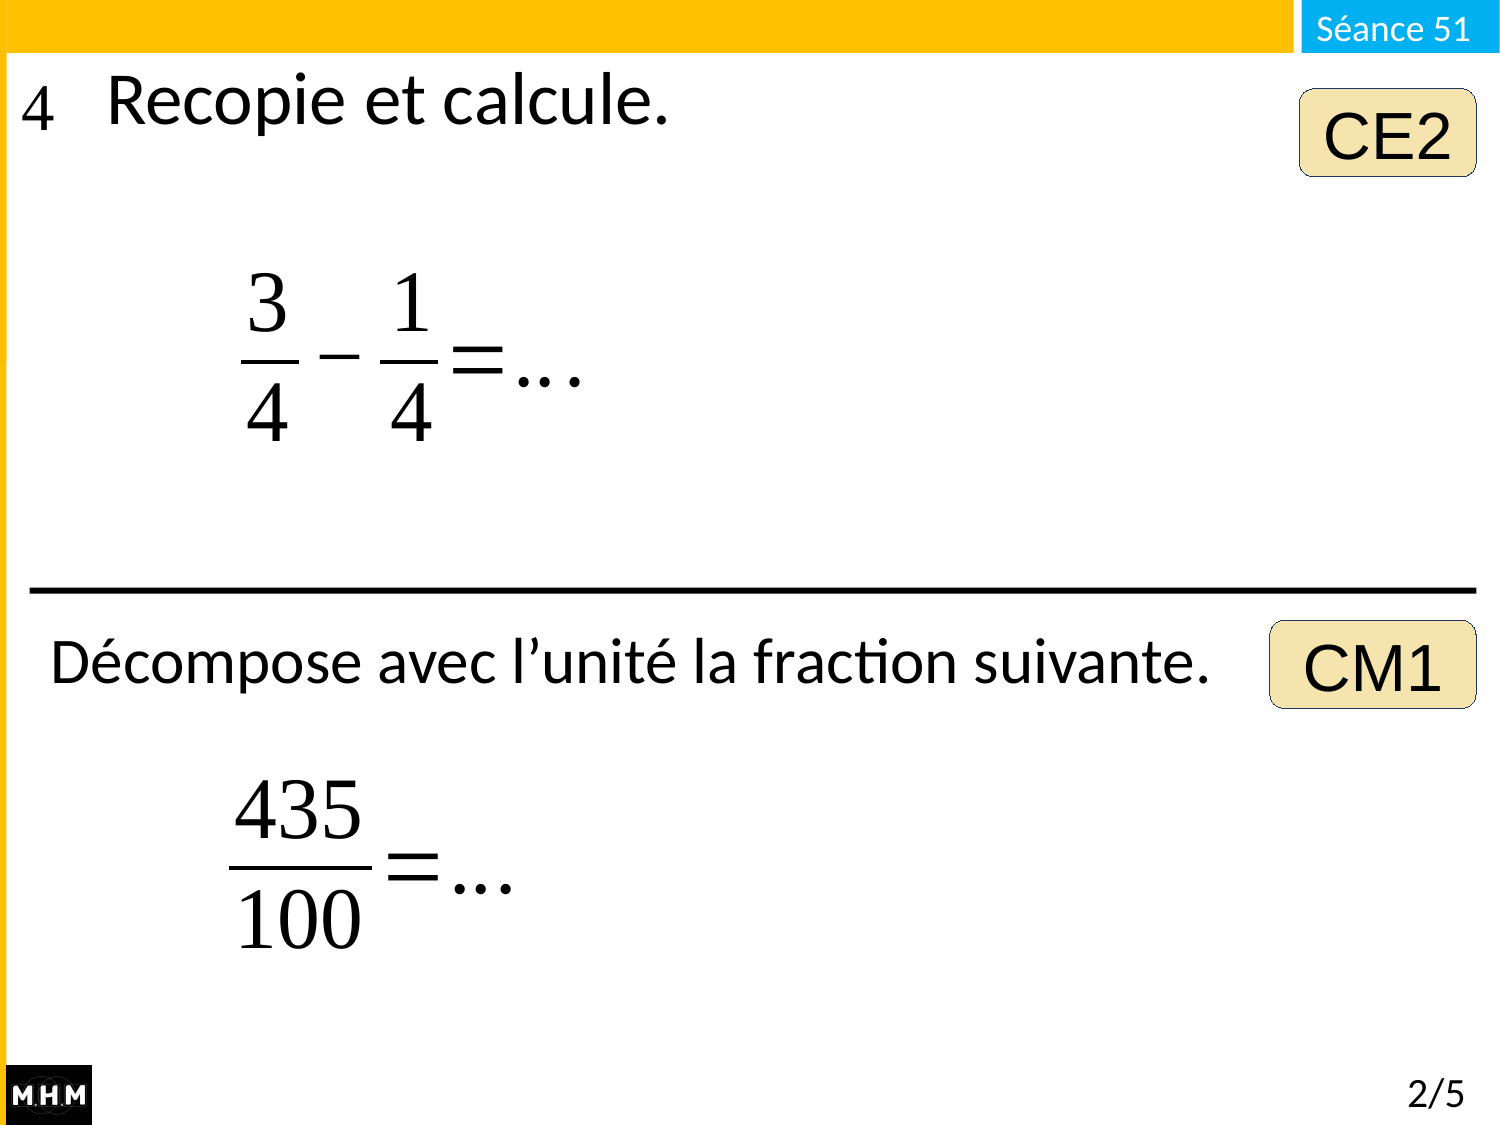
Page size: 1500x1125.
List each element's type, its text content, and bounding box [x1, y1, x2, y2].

text_box CE2 [1299, 88, 1477, 177]
title Recopie et calcule. [91, 60, 1385, 149]
text_box Décompose avec l’unité la fraction suivante. [35, 617, 1252, 707]
list 2/5 [1373, 1064, 1500, 1125]
text_box CM1 [1269, 620, 1477, 709]
picture [6, 1065, 92, 1125]
